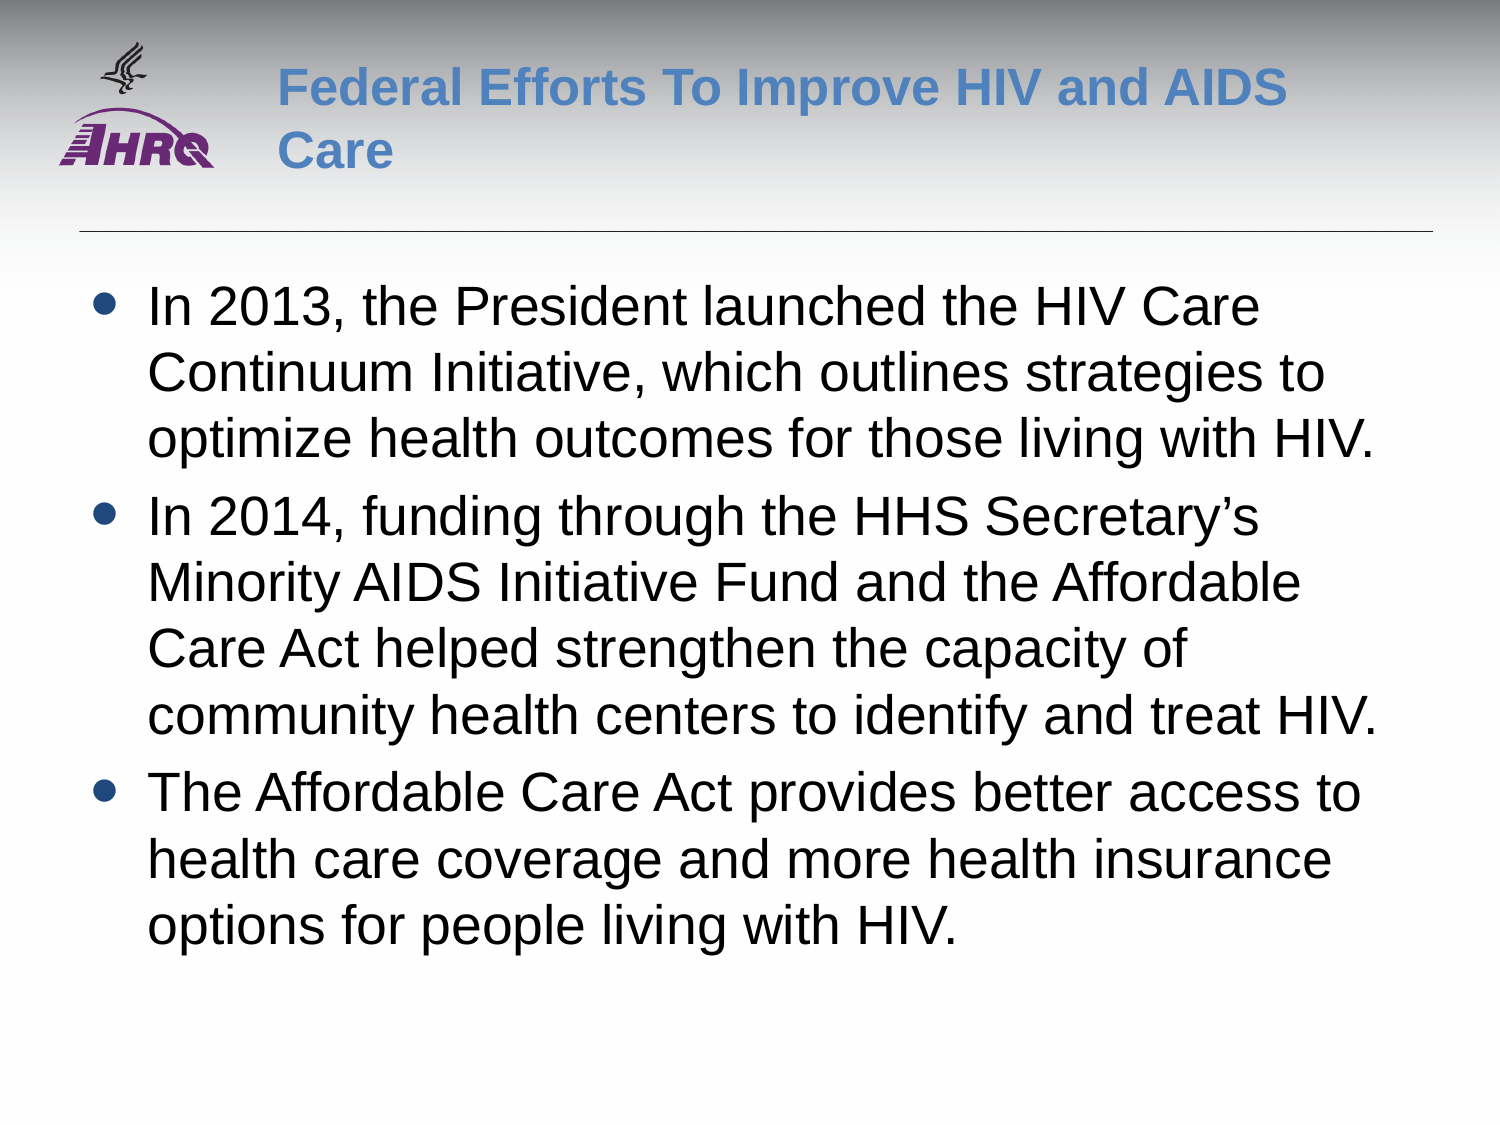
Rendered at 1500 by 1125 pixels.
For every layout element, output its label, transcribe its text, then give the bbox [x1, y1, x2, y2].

list In 2013, the President launched the HIV Care Continuum Initiative, which outlines strategies to optimize health outcomes for those living with HIV. In 2014, funding through the HHS Secretary’s Minority AIDS Initiative Fund and the Affordable Care Act helped strengthen the capacity of community health centers to identify and treat HIV. The Affordable Care Act provides better access to health care coverage and more health insurance options for people living with HIV. [75, 262, 1425, 1005]
title Federal Efforts To Improve HIV and AIDS Care [262, 45, 1425, 188]
picture [0, 0, 1500, 1125]
